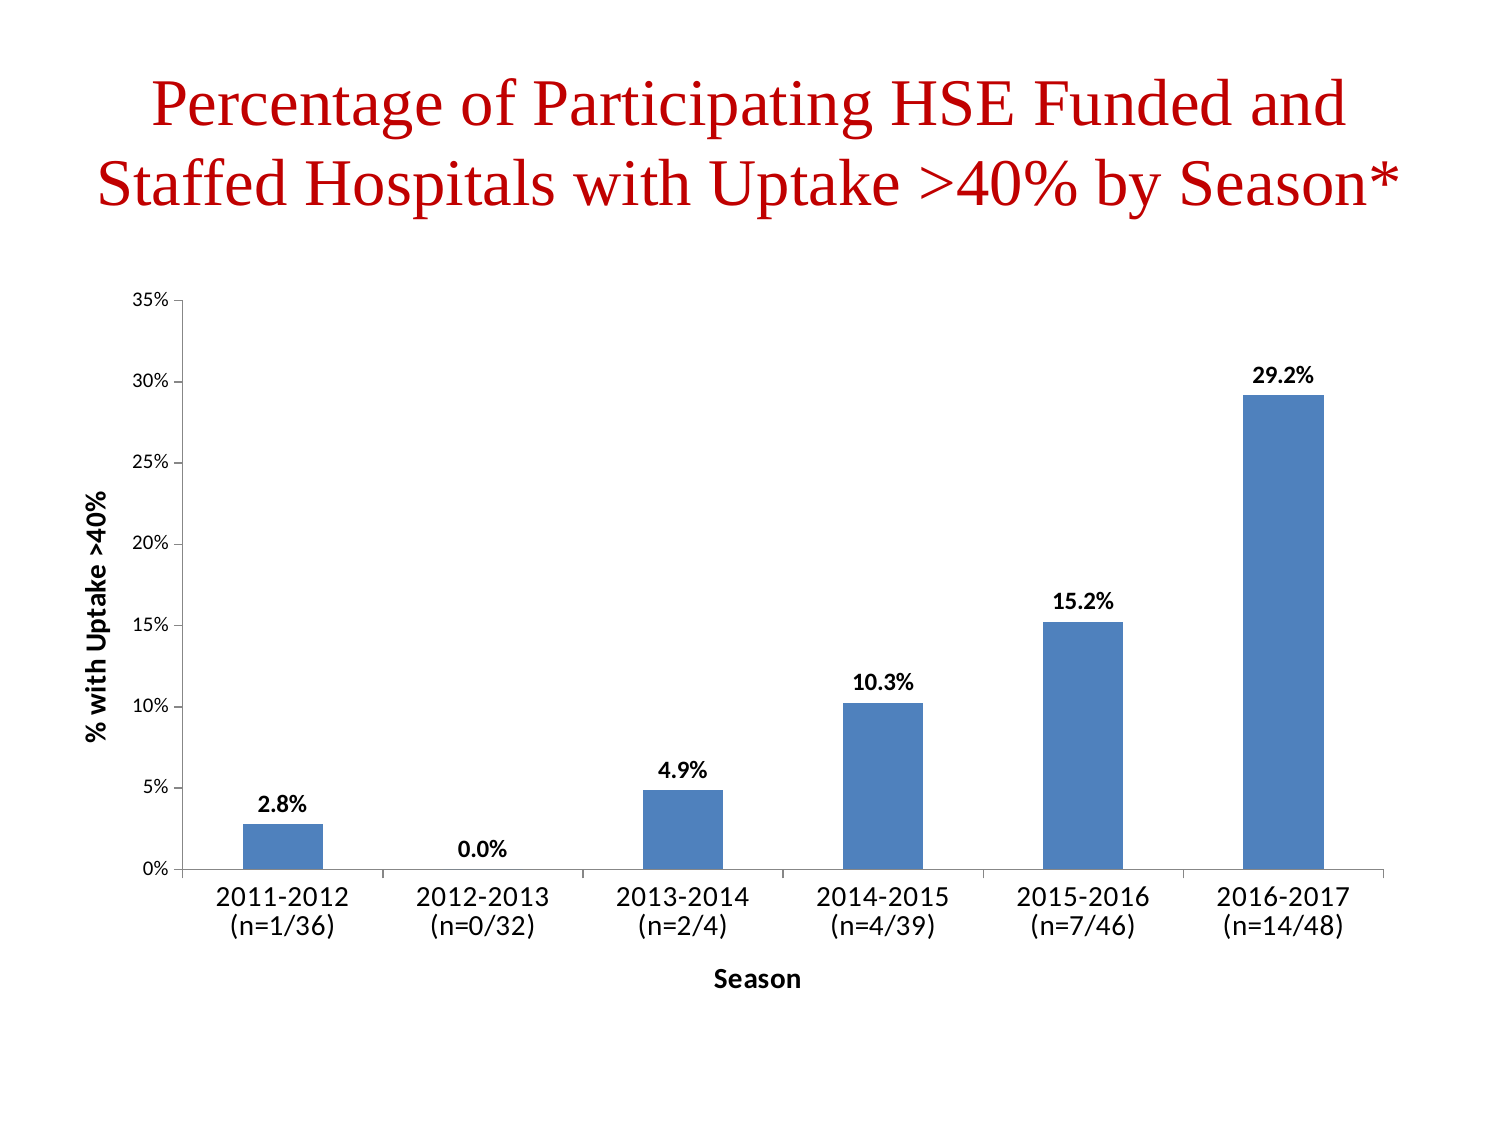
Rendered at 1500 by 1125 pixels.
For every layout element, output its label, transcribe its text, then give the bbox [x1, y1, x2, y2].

chart [74, 262, 1426, 1006]
title Percentage of Participating HSE Funded and Staffed Hospitals with Uptake >40% by Season* [75, 45, 1425, 233]
